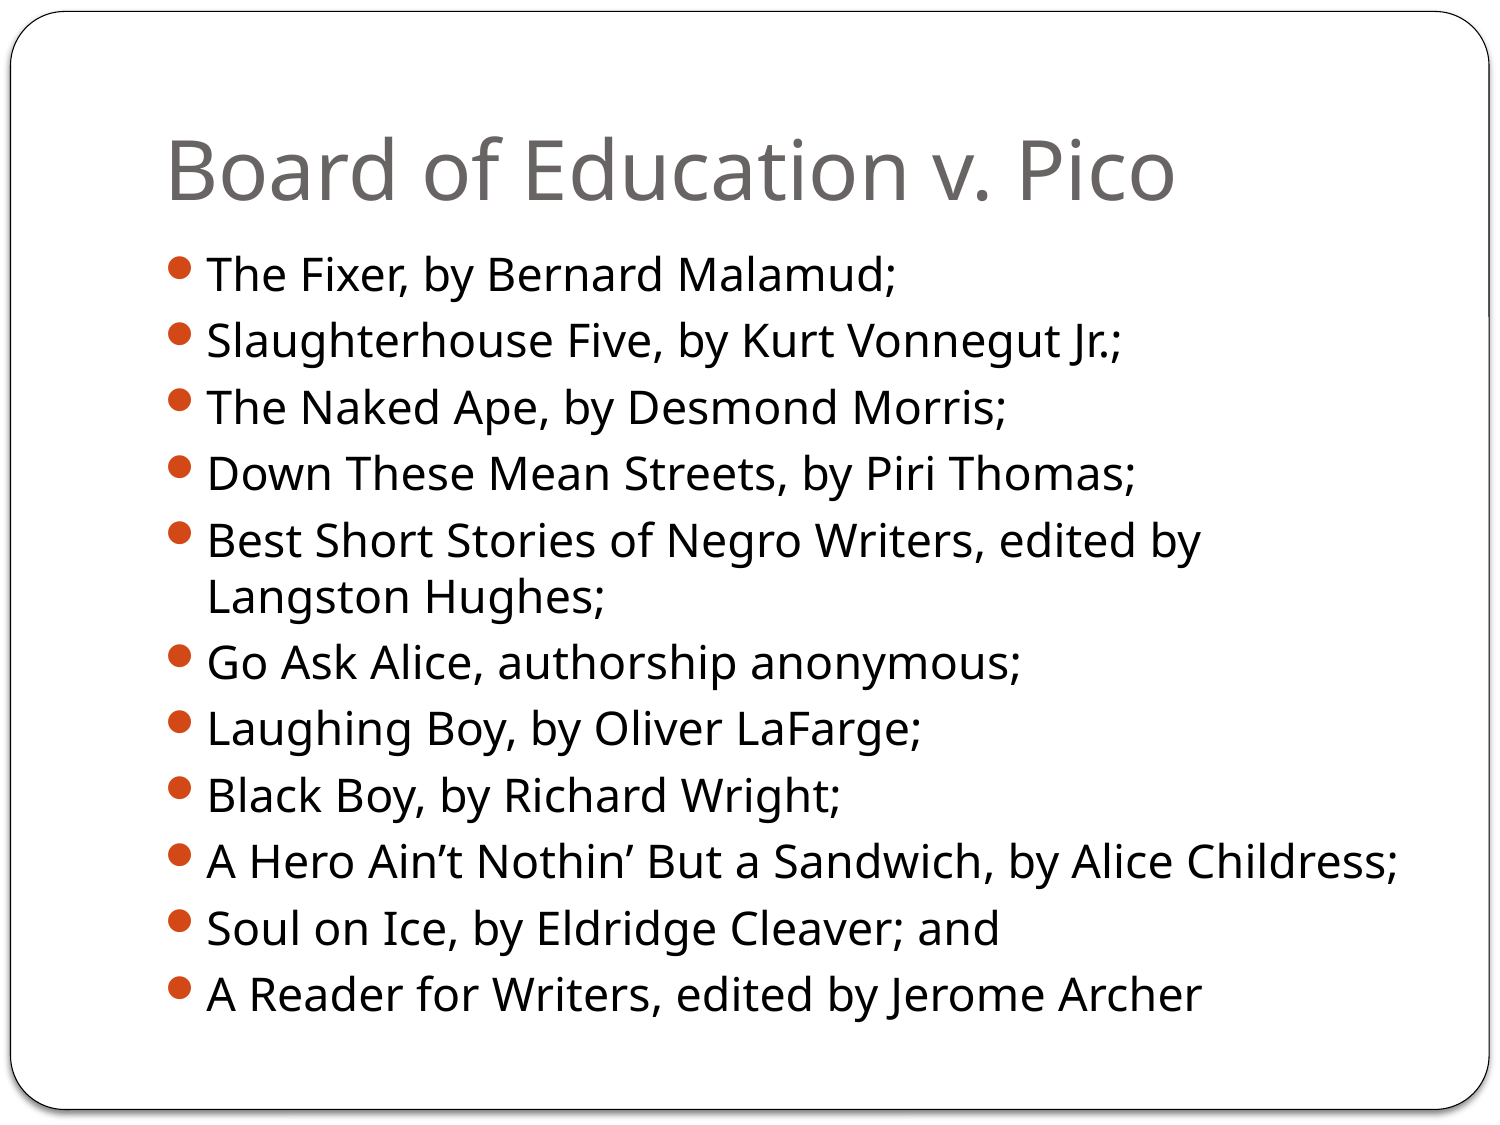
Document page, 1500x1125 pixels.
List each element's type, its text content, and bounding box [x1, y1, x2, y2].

title Board of Education v. Pico [150, 45, 1425, 233]
list The Fixer, by Bernard Malamud; Slaughterhouse Five, by Kurt Vonnegut Jr.; The Naked Ape, by Desmond Morris; Down These Mean Streets, by Piri Thomas; Best Short Stories of Negro Writers, edited by Langston Hughes; Go Ask Alice, authorship anonymous; Laughing Boy, by Oliver LaFarge; Black Boy, by Richard Wright; A Hero Ain’t Nothin’ But a Sandwich, by Alice Childress; Soul on Ice, by Eldridge Cleaver; and A Reader for Writers, edited by Jerome Archer [150, 237, 1425, 1038]
